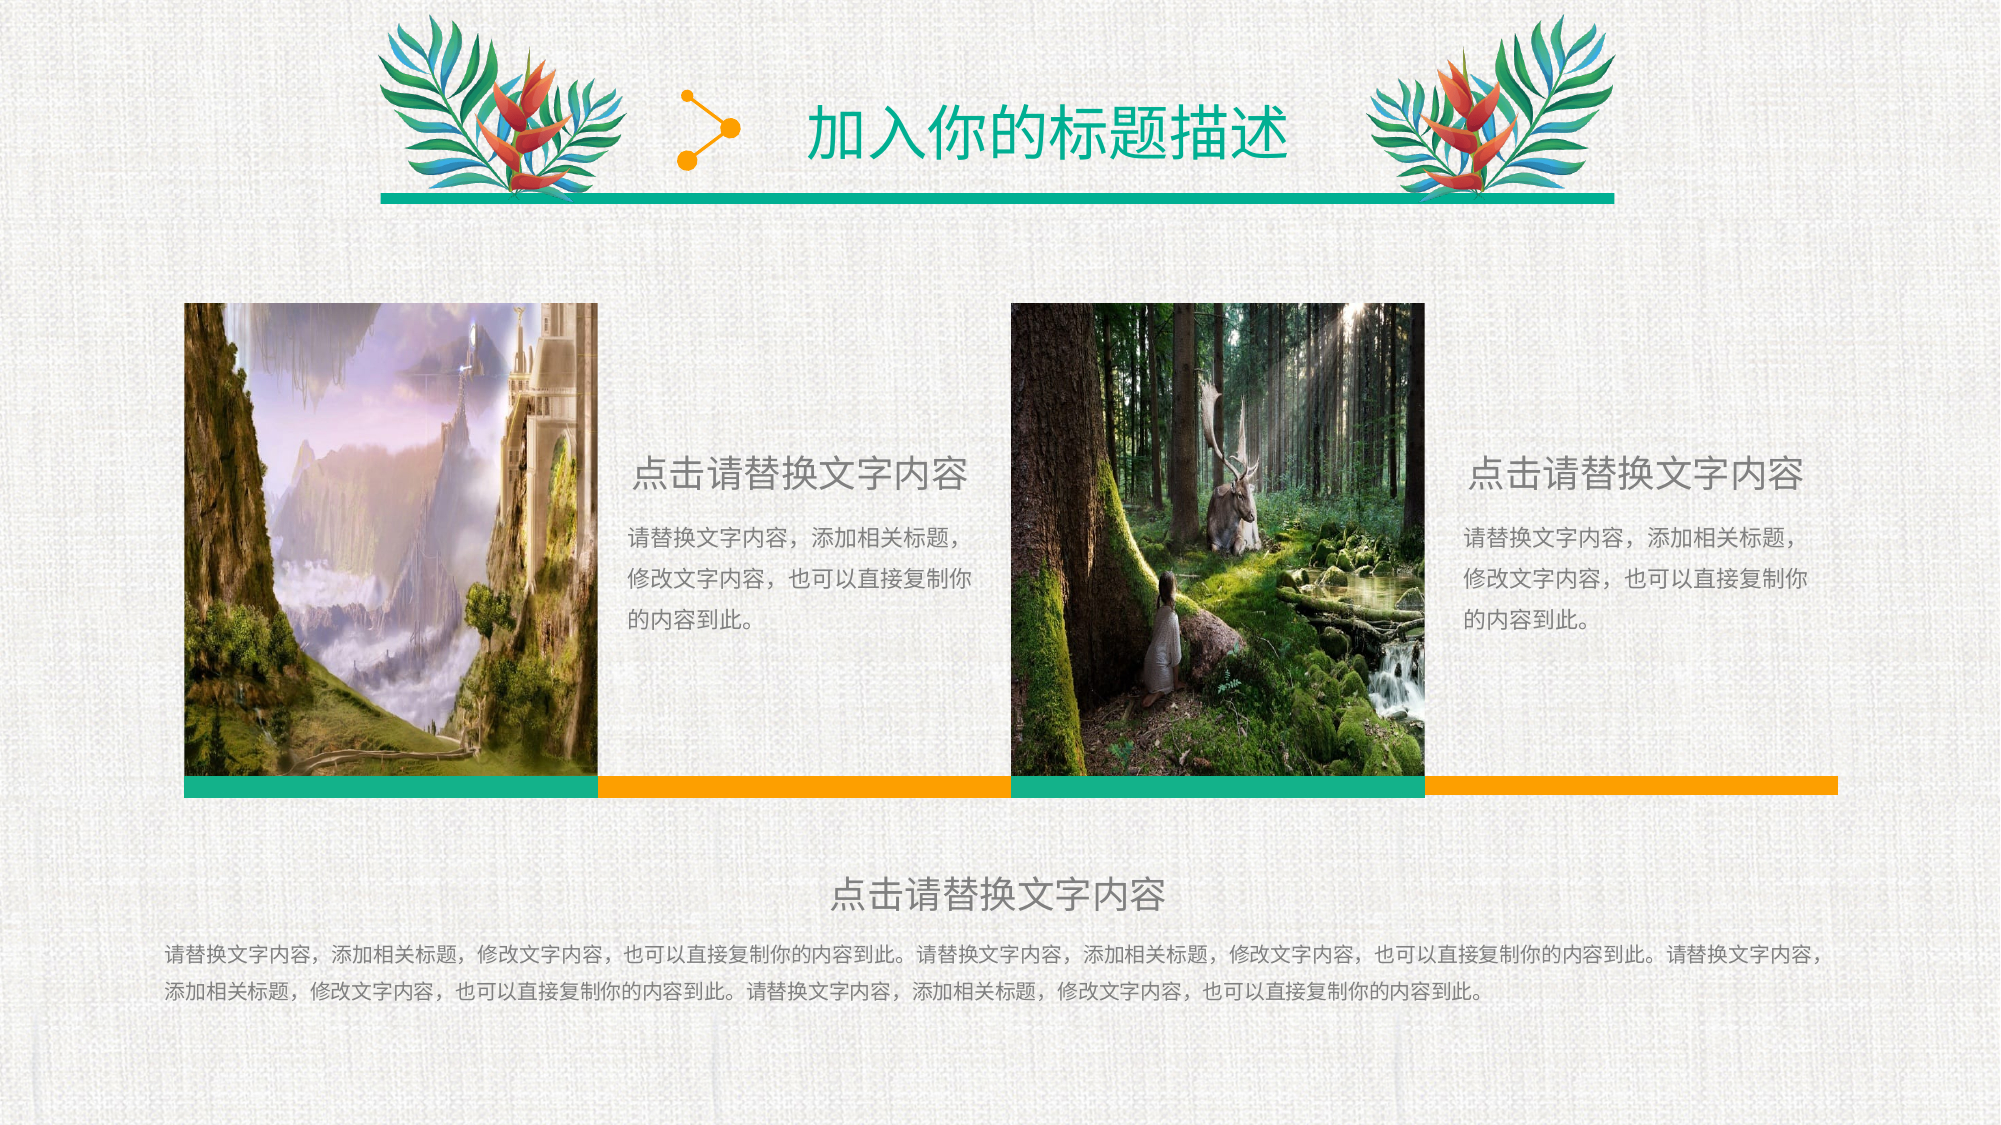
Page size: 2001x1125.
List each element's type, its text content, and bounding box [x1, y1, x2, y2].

text_box [1011, 775, 1425, 798]
text_box [182, 301, 600, 778]
text_box [1424, 775, 1839, 796]
text_box [1009, 301, 1427, 775]
text_box [598, 776, 1011, 798]
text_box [364, 0, 1628, 217]
text_box [1424, 303, 1839, 775]
text_box 请替换文字内容，添加相关标题，修改文字内容，也可以直接复制你的内容到此。请替换文字内容，添加相关标题，修改文字内容，也可以直接复制你的内容到此。请替换文字内容，添加相关标题，修改文字内容，也可以直接复制你的内容到此。请替换文字内容，添加相关标题，修改文字内容，也可以直接复制你的内容到此。 [164, 929, 1832, 1004]
picture [0, 0, 2001, 1125]
text_box 点击请替换文字内容 [627, 450, 973, 496]
text_box 点击请替换文字内容 [1463, 450, 1809, 496]
text_box 请替换文字内容，添加相关标题，修改文字内容，也可以直接复制你的内容到此。 [627, 510, 973, 634]
text_box [597, 303, 1012, 776]
text_box 点击请替换文字内容 [714, 871, 1283, 917]
text_box 请替换文字内容，添加相关标题，修改文字内容，也可以直接复制你的内容到此。 [1463, 510, 1809, 634]
text_box [184, 775, 598, 798]
